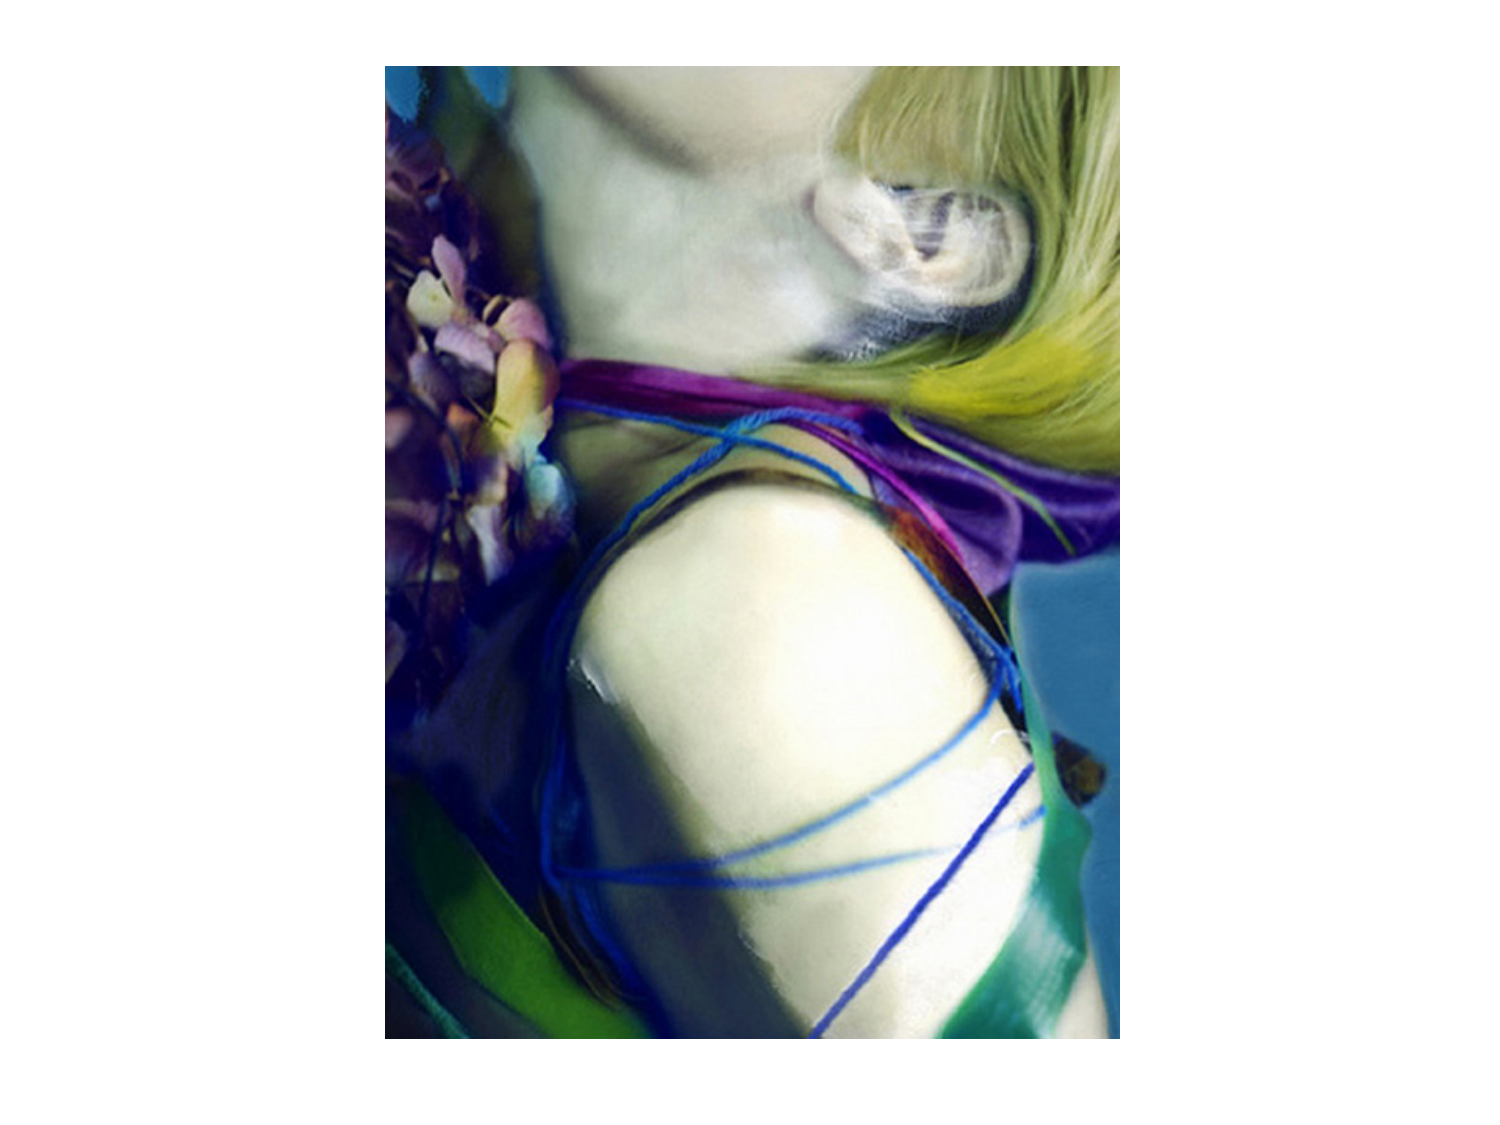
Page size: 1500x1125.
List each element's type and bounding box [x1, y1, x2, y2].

picture [385, 66, 1120, 1039]
